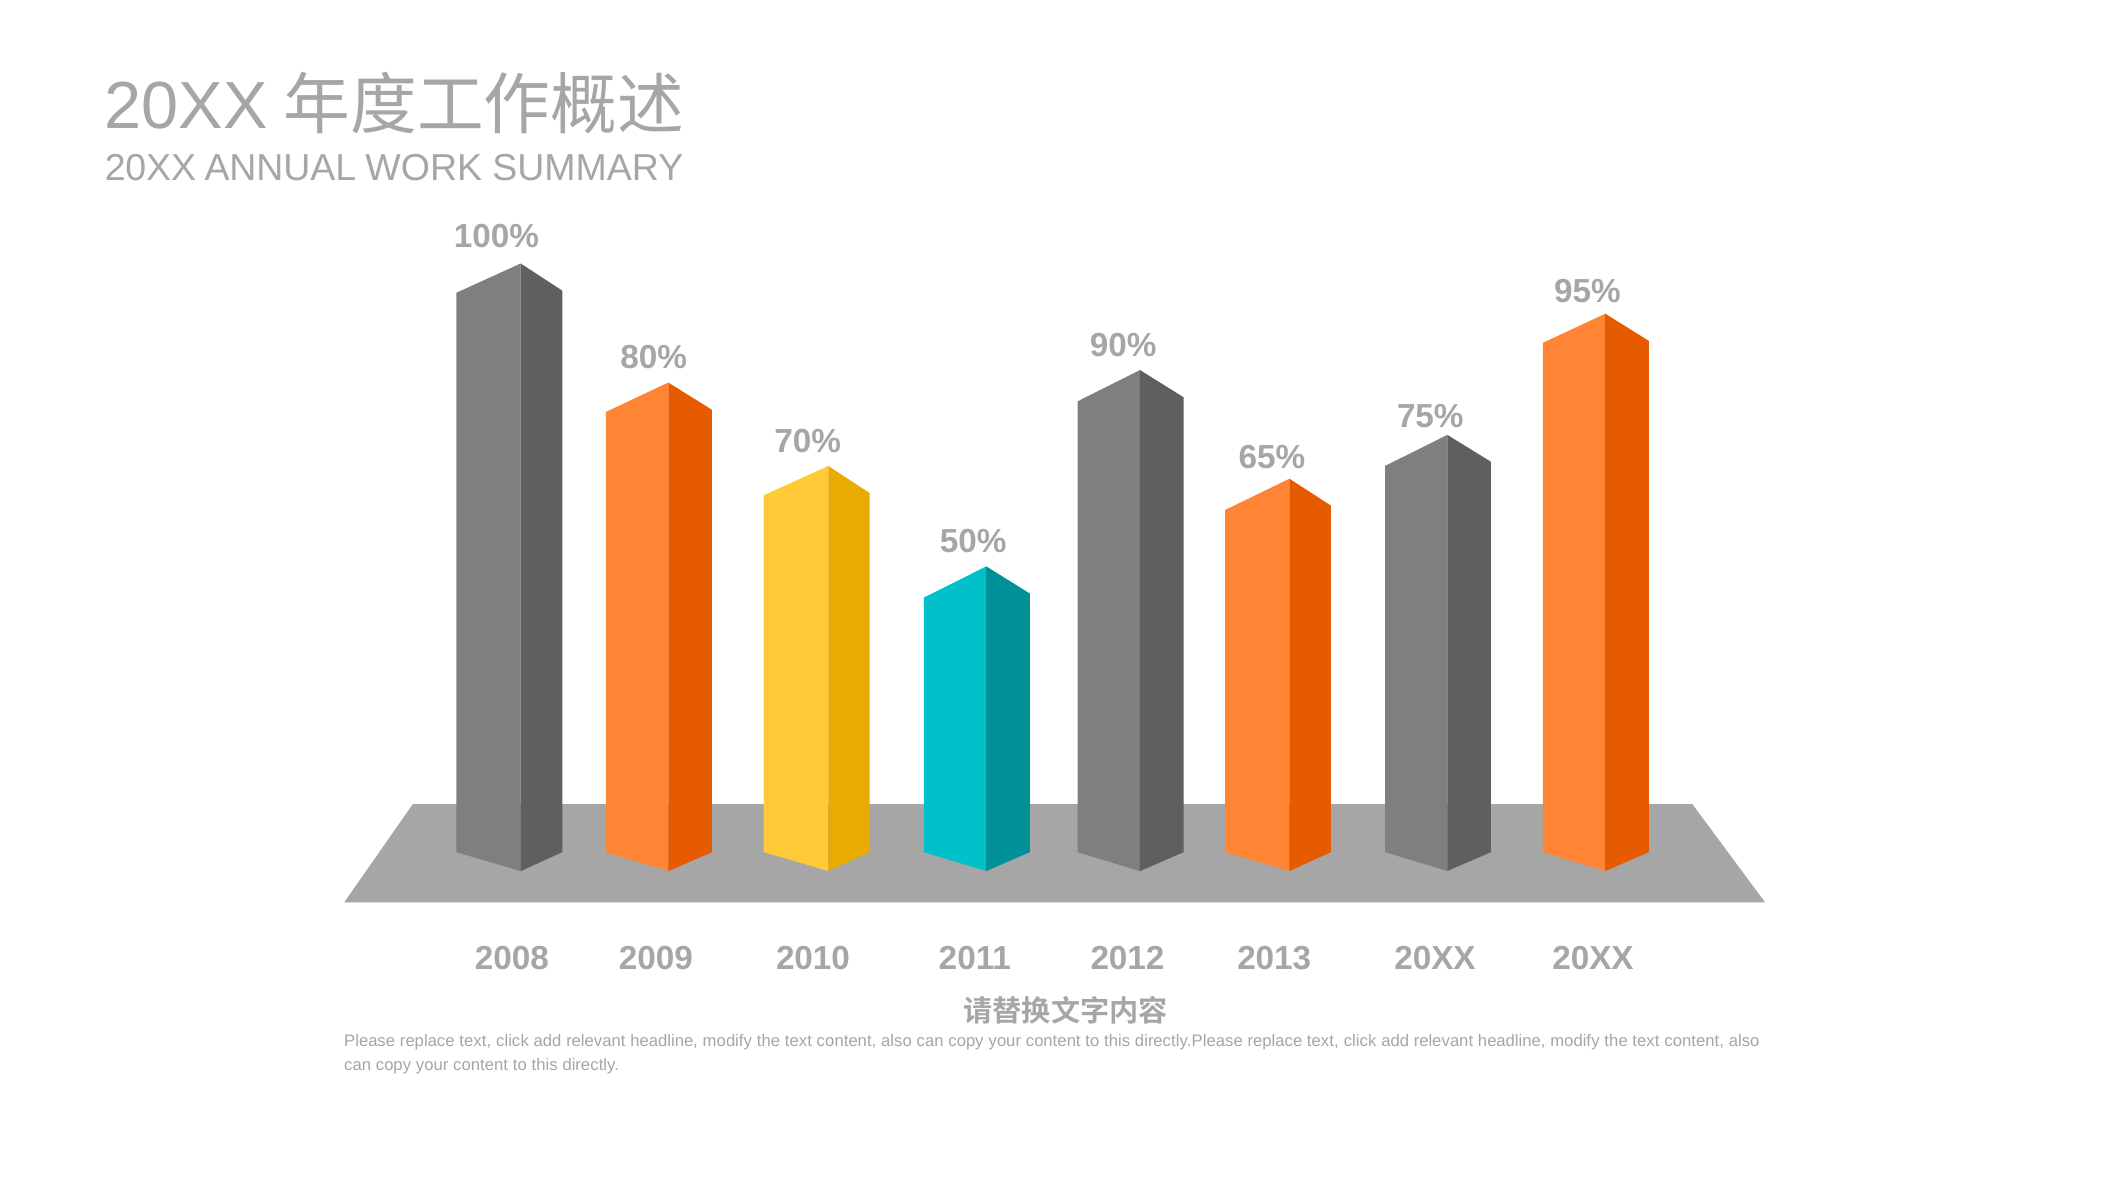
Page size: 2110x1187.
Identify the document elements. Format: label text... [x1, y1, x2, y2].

text_box 2013 [1222, 921, 1327, 984]
text_box 20XX年度工作概述 [104, 61, 692, 142]
text_box 20XX ANNUAL WORK SUMMARY [104, 142, 692, 188]
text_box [923, 566, 1030, 872]
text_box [605, 382, 712, 872]
text_box 90% [1075, 307, 1172, 371]
text_box 请替换文字内容 [963, 985, 1169, 1028]
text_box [1225, 478, 1331, 872]
text_box 70% [759, 404, 856, 467]
text_box 65% [1223, 419, 1321, 483]
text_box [456, 263, 563, 872]
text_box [1542, 313, 1649, 872]
text_box 20XX [1537, 921, 1649, 984]
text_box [763, 465, 870, 872]
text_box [1077, 370, 1184, 872]
text_box 95% [1539, 253, 1636, 317]
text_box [1384, 434, 1491, 872]
text_box 2009 [604, 921, 708, 984]
text_box 2012 [1075, 921, 1180, 984]
text_box 2010 [761, 921, 865, 984]
text_box [344, 804, 1766, 903]
text_box Please replace text, click add relevant headline, modify the text content, also can copy your content to this directly.Please replace text, click add relevant headline, modify the text content, also can copy your content to this directly. [344, 1026, 1766, 1075]
text_box 80% [605, 320, 702, 382]
text_box 100% [439, 198, 554, 261]
text_box 2008 [460, 921, 564, 984]
text_box 50% [925, 503, 1022, 566]
text_box 20XX [1379, 921, 1491, 984]
text_box 75% [1382, 379, 1479, 442]
text_box 2011 [924, 921, 1026, 984]
